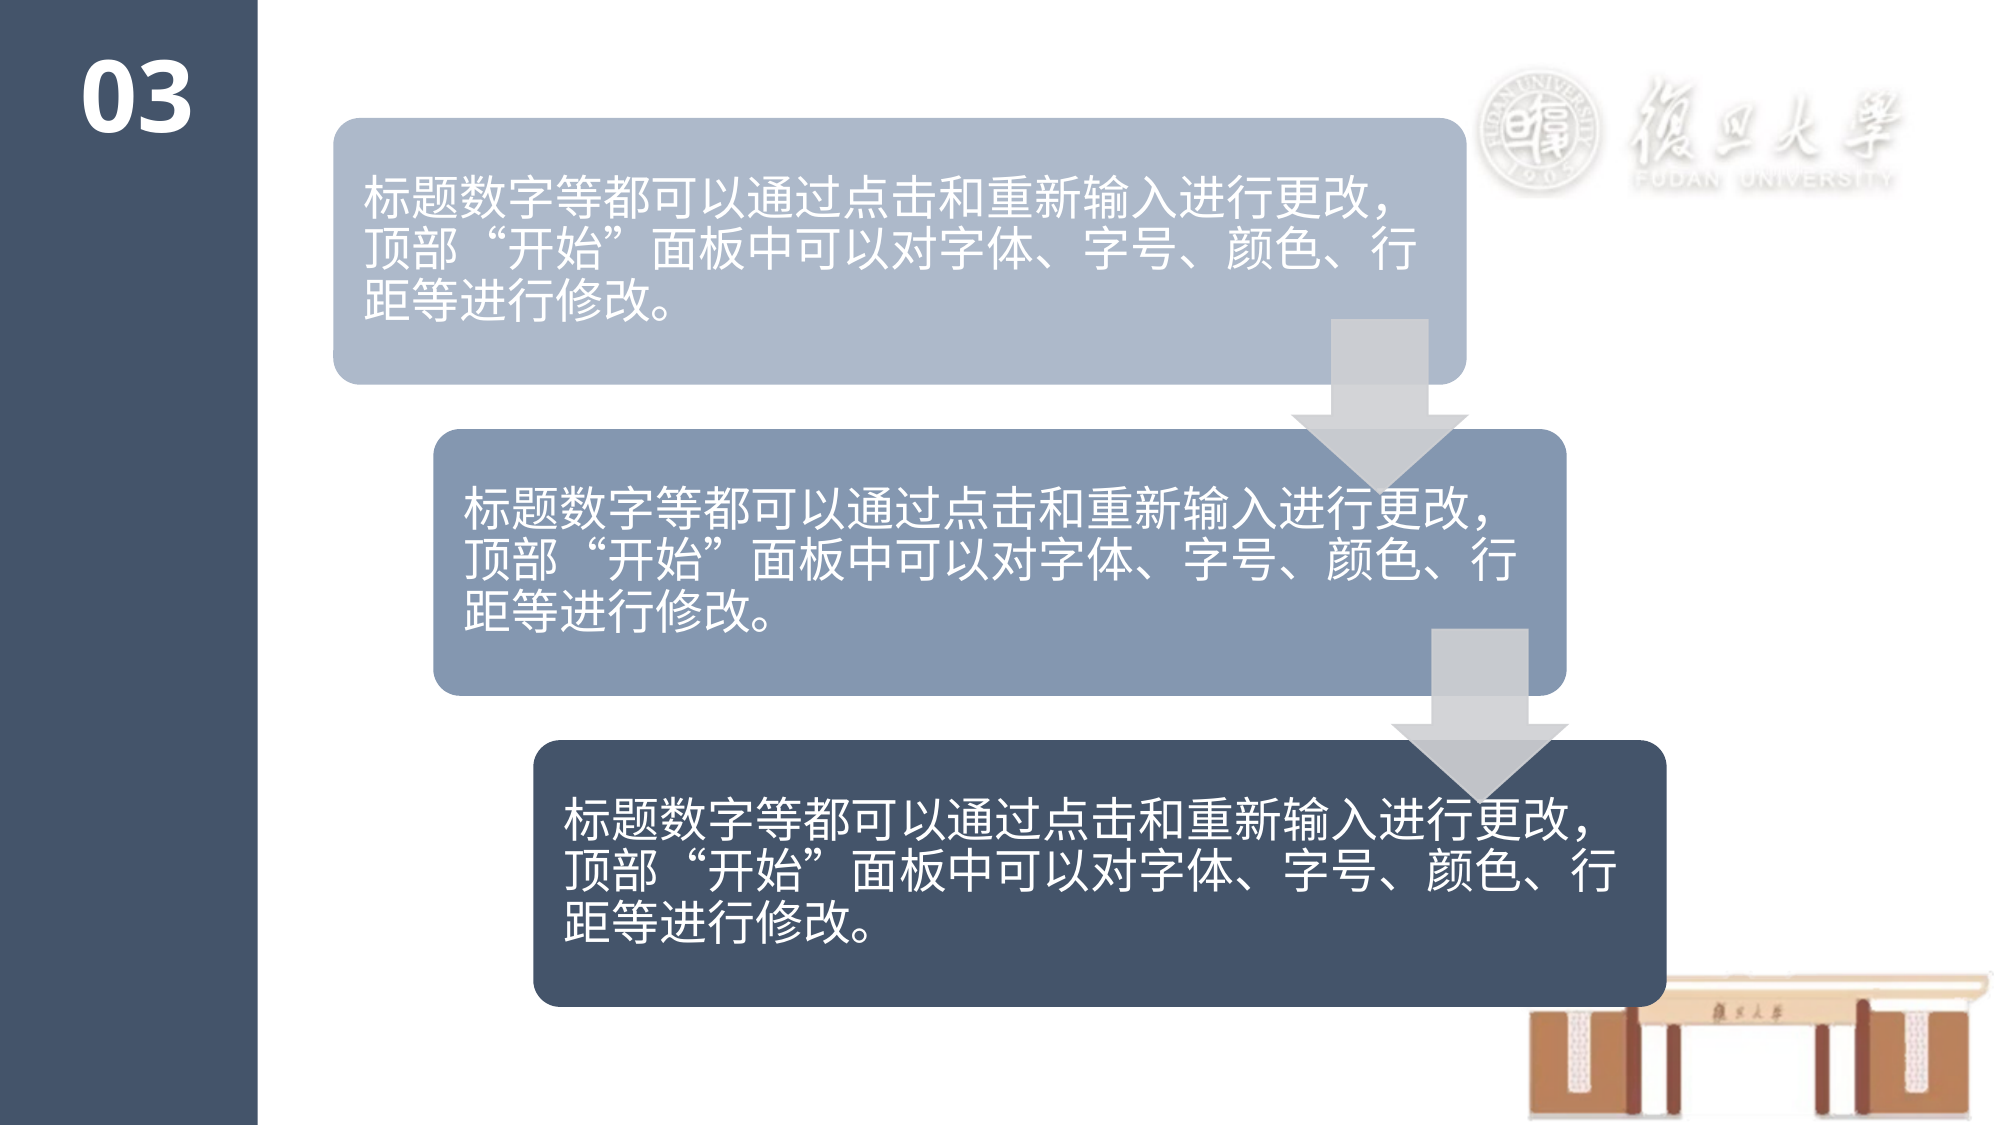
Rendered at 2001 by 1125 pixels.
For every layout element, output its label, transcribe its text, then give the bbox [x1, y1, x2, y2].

picture [1490, 951, 2000, 1125]
text_box 03 [65, 24, 264, 160]
text_box [0, 0, 259, 1125]
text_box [333, 117, 1667, 1007]
picture [1448, 56, 1936, 222]
